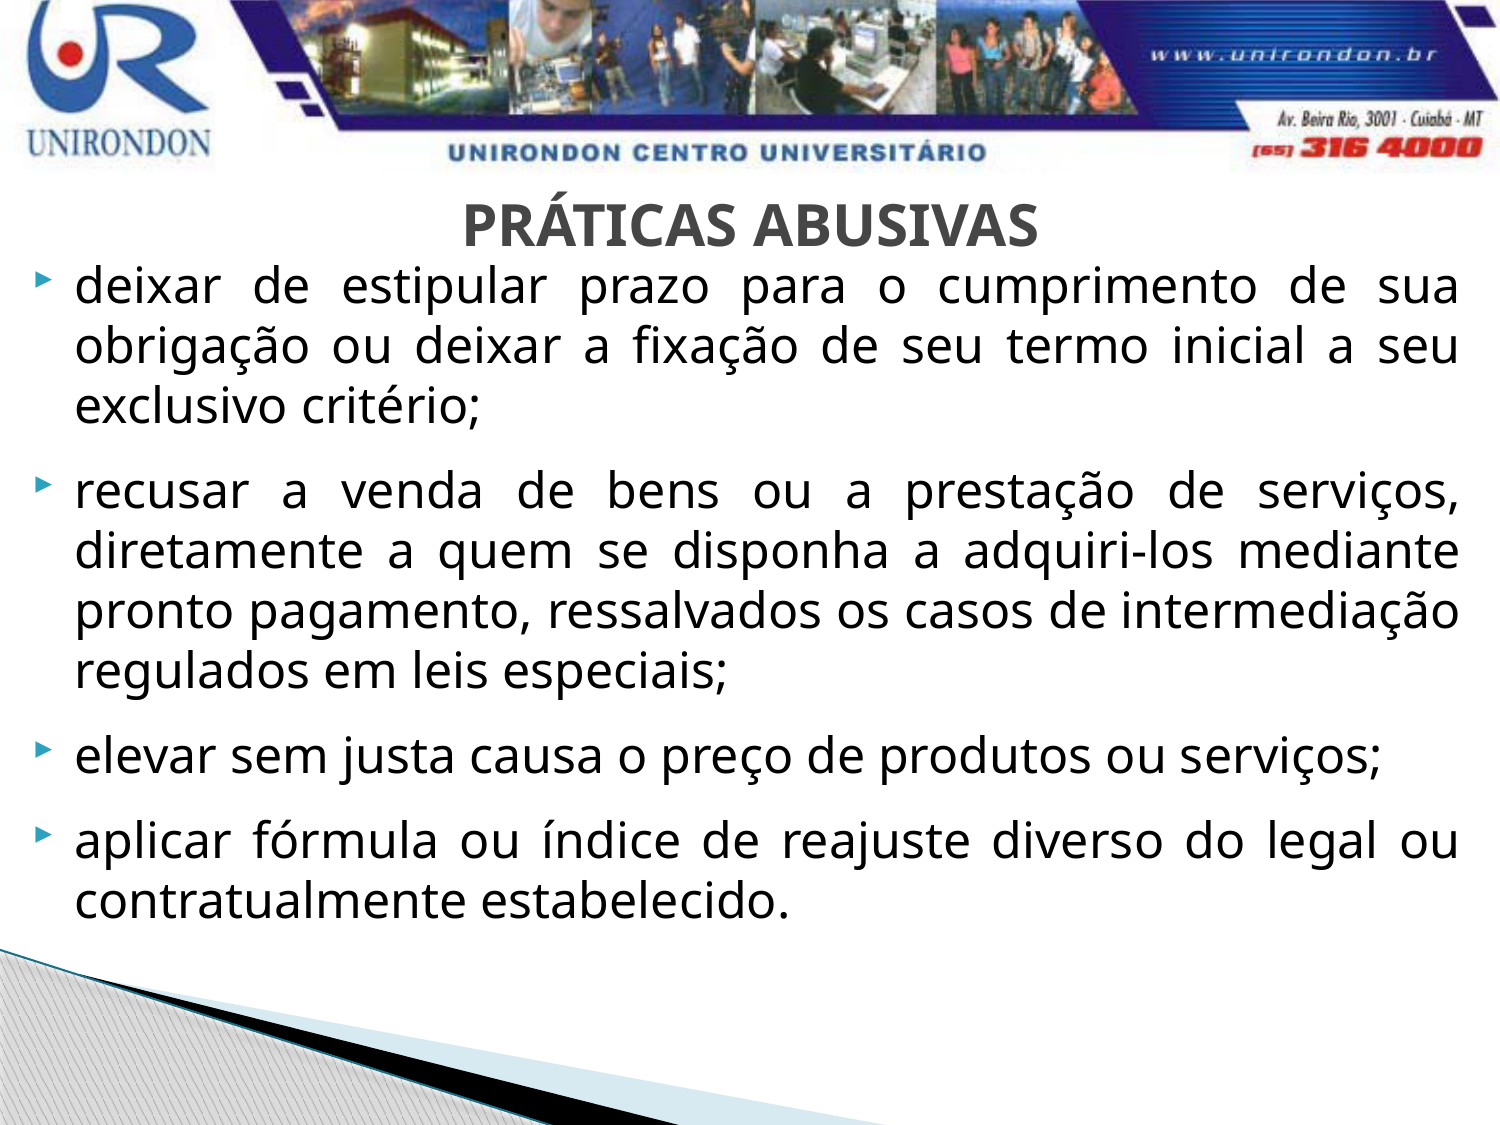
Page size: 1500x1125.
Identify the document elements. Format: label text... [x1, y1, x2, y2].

list deixar de estipular prazo para o cumprimento de sua obrigação ou deixar a fixação de seu termo inicial a seu exclusivo critério; recusar a venda de bens ou a prestação de serviços, diretamente a quem se disponha a adquiri-los mediante pronto pagamento, ressalvados os casos de intermediação regulados em leis especiais; elevar sem justa causa o preço de produtos ou serviços; aplicar fórmula ou índice de reajuste diverso do legal ou contratualmente estabelecido. [0, 246, 1477, 1079]
picture [0, 0, 1500, 174]
title PRÁTICAS ABUSIVAS [0, 183, 1500, 270]
